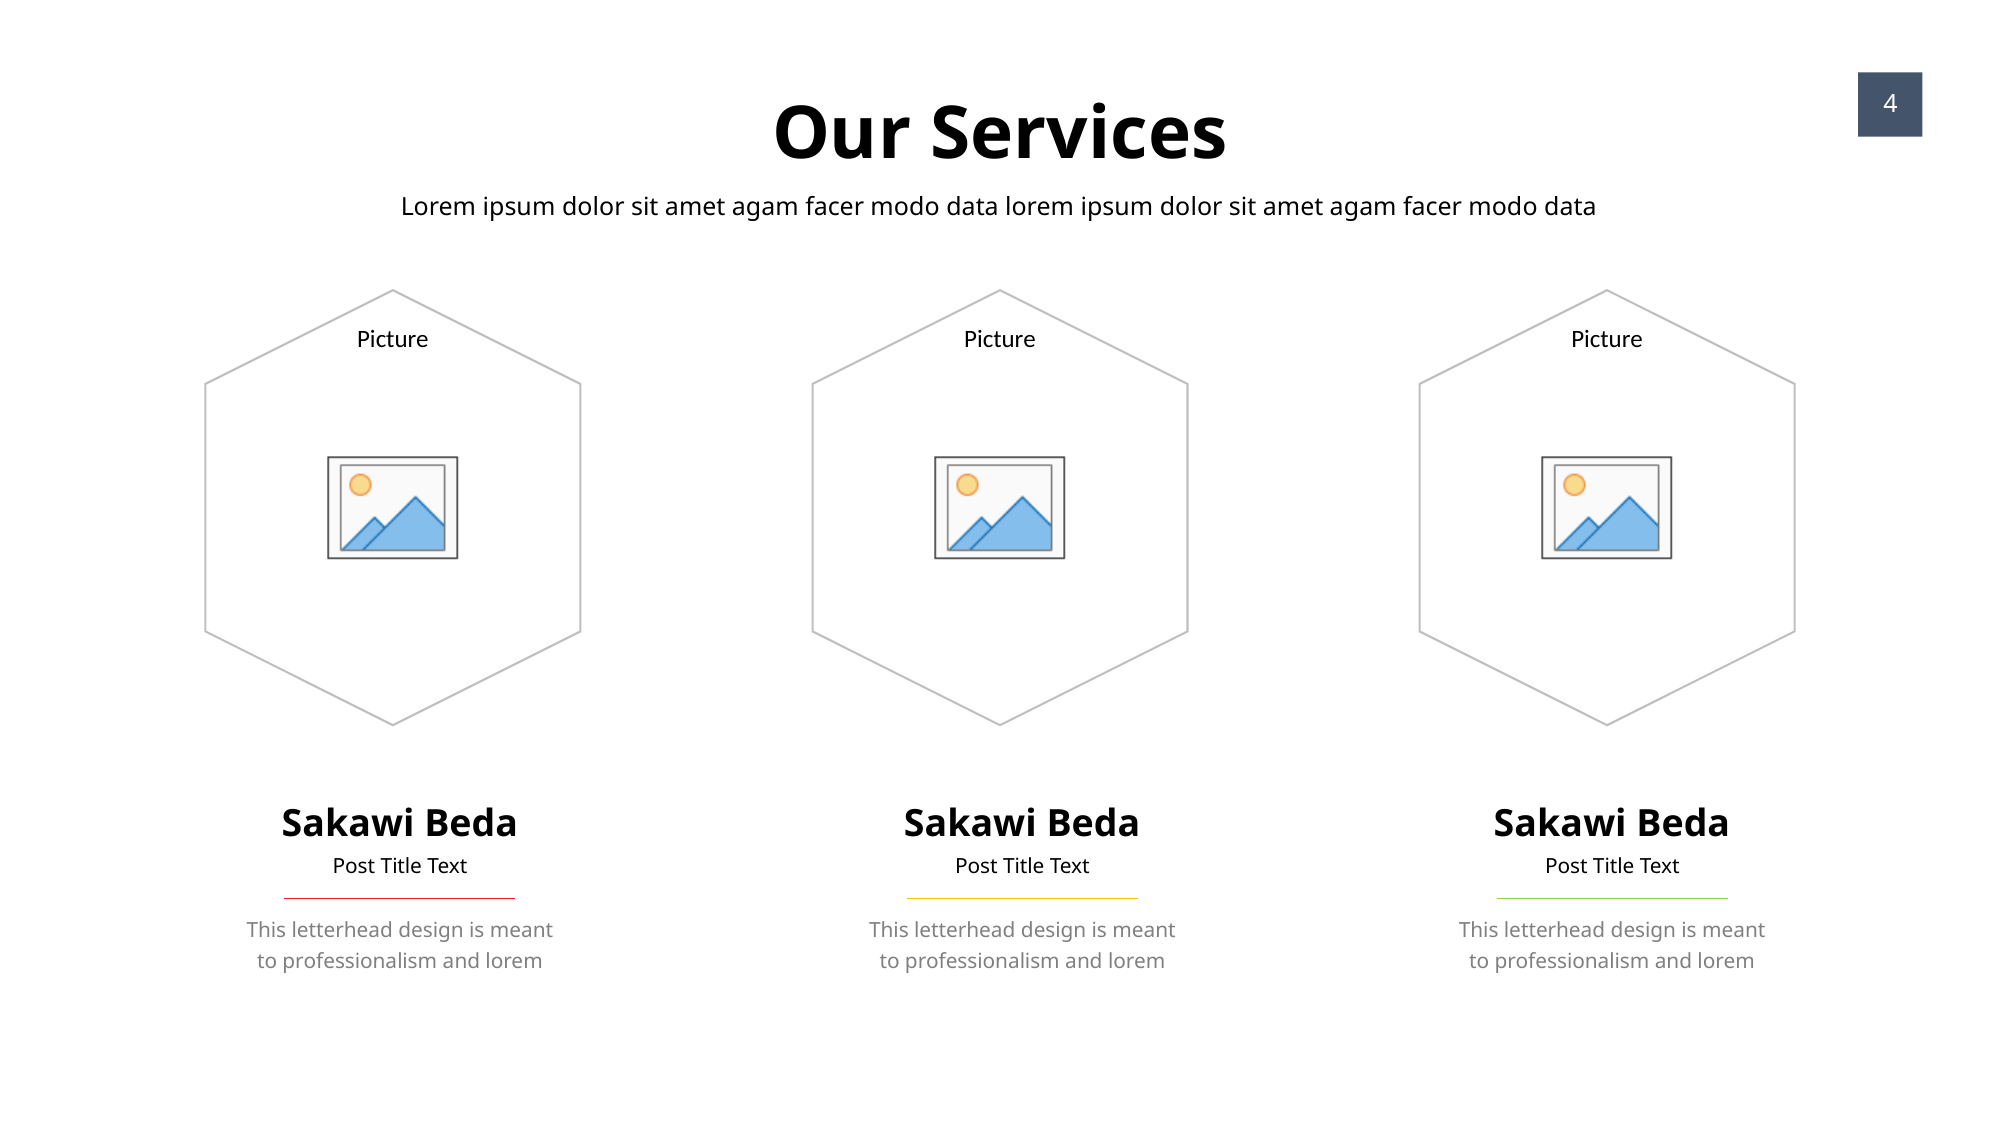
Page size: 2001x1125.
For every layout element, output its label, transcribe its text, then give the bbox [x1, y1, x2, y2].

text_box [1774, 372, 1796, 643]
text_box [234, 803, 566, 974]
slide_number 4 [1863, 78, 1927, 130]
text_box [560, 372, 582, 643]
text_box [857, 803, 1188, 974]
text_box [1557, 289, 1658, 314]
picture [833, 314, 1167, 701]
text_box [949, 701, 1051, 727]
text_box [1446, 803, 1778, 974]
text_box [1167, 372, 1189, 643]
text_box [950, 289, 1050, 314]
picture [226, 314, 560, 701]
text_box Lorem ipsum dolor sit amet agam facer modo data lorem ipsum dolor sit amet agam facer modo data [137, 186, 1863, 227]
text_box [342, 701, 444, 727]
title Our Services [137, 78, 1863, 186]
text_box [811, 372, 833, 643]
picture [1440, 314, 1774, 701]
text_box [1418, 372, 1440, 643]
text_box [342, 289, 443, 314]
text_box [1556, 701, 1658, 727]
text_box [204, 372, 226, 643]
